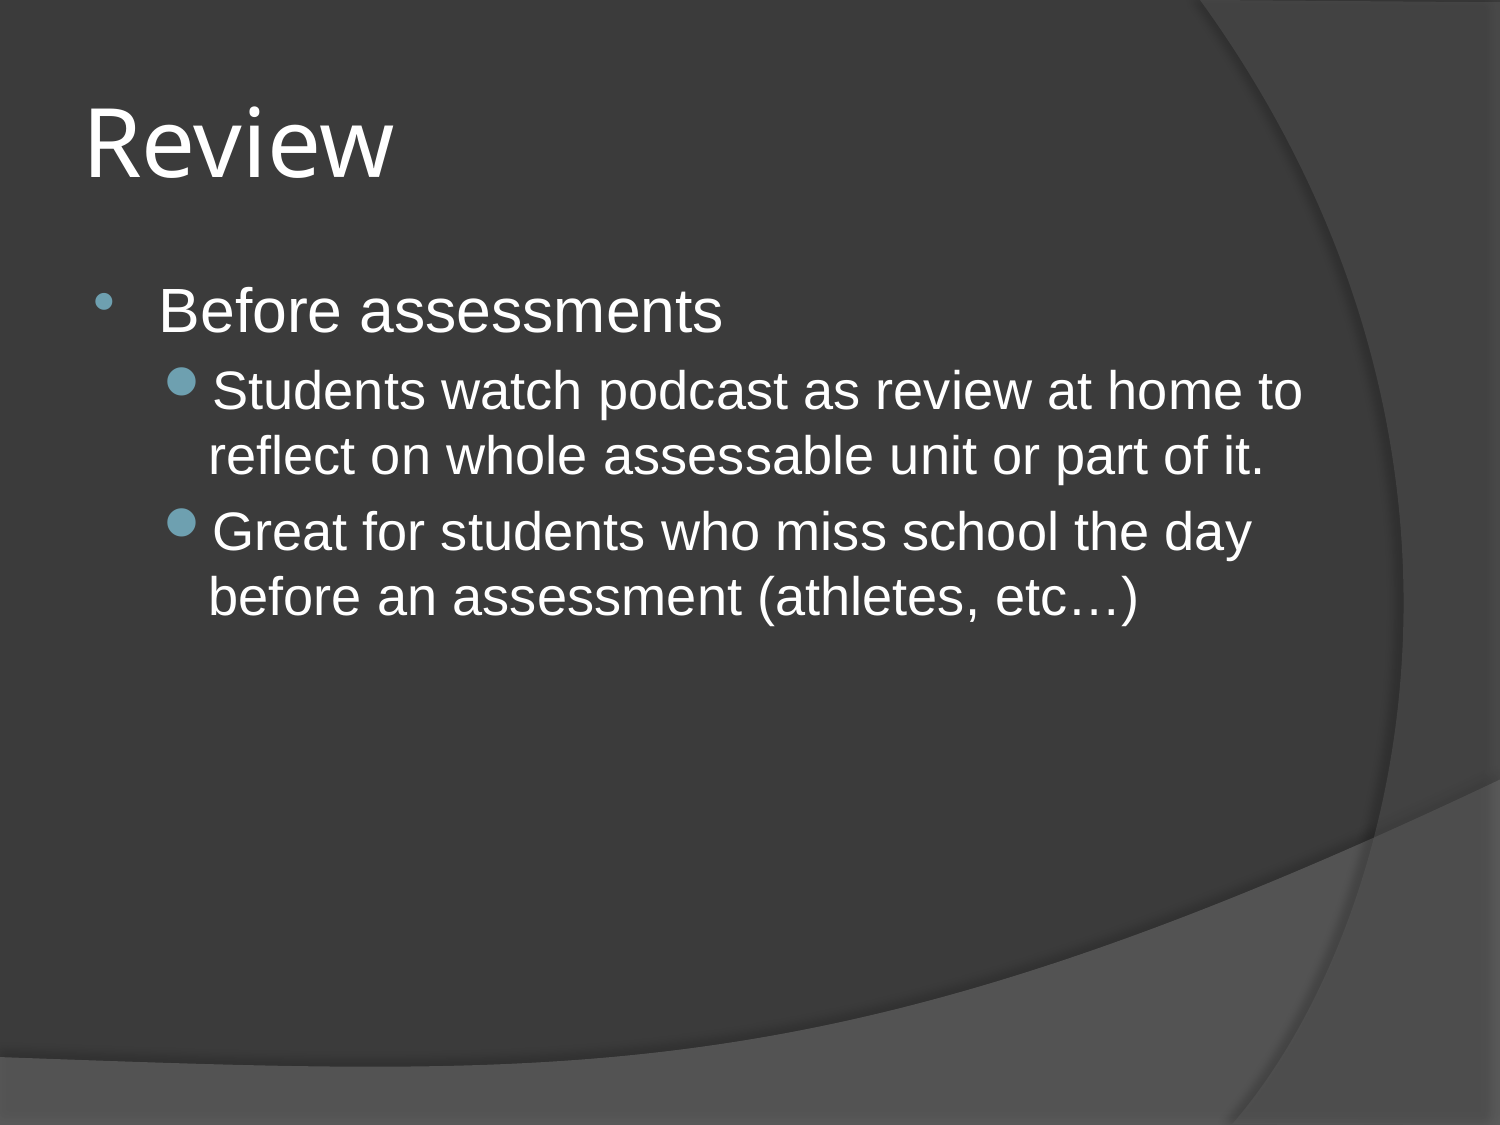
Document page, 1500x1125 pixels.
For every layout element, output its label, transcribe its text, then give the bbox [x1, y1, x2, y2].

list Before assessments Students watch podcast as review at home to reflect on whole assessable unit or part of it. Great for students who miss school the day before an assessment (athletes, etc…) [75, 262, 1400, 1005]
title Review [75, 45, 1300, 233]
